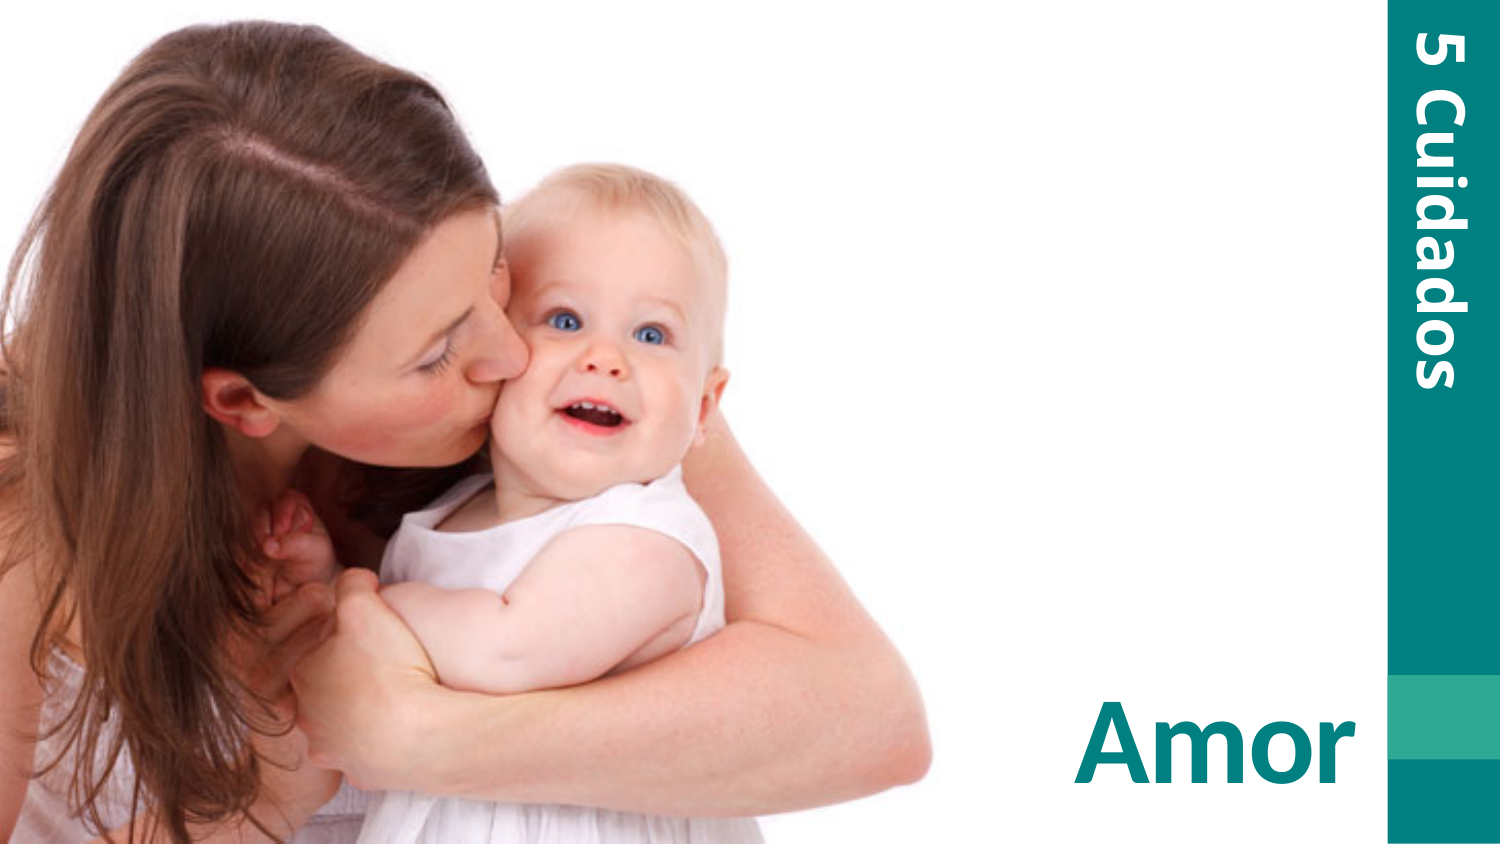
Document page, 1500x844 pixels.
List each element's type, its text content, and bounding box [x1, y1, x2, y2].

text_box 5 Cuidados [1397, 23, 1492, 651]
title Amor [1277, 662, 1366, 805]
picture [0, 0, 1266, 844]
